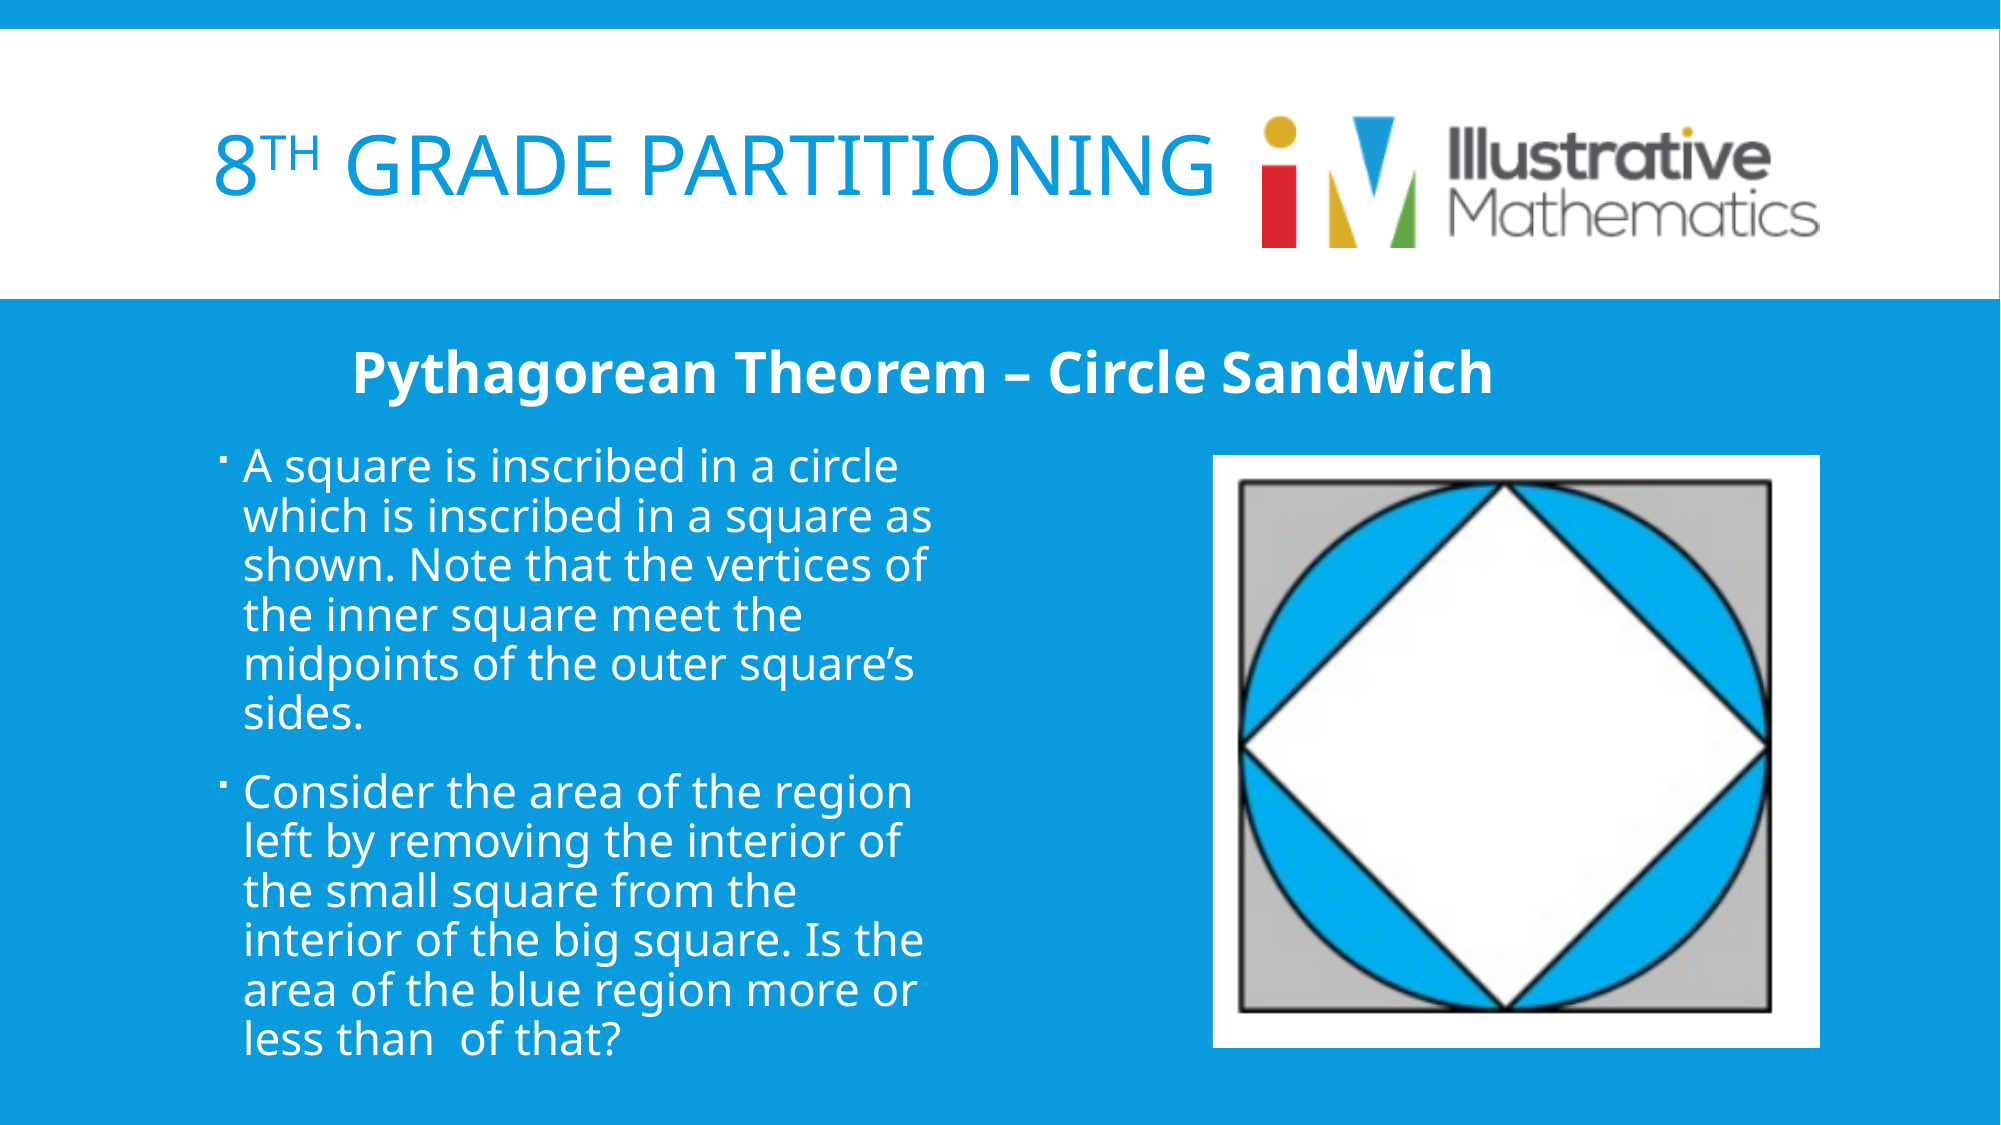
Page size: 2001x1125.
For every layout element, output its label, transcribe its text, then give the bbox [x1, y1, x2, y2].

title 8th Grade Partitioning [197, 46, 1803, 295]
picture [1261, 93, 1821, 248]
list Pythagorean Theorem – Circle Sandwich [336, 313, 1663, 436]
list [1212, 455, 1821, 1049]
